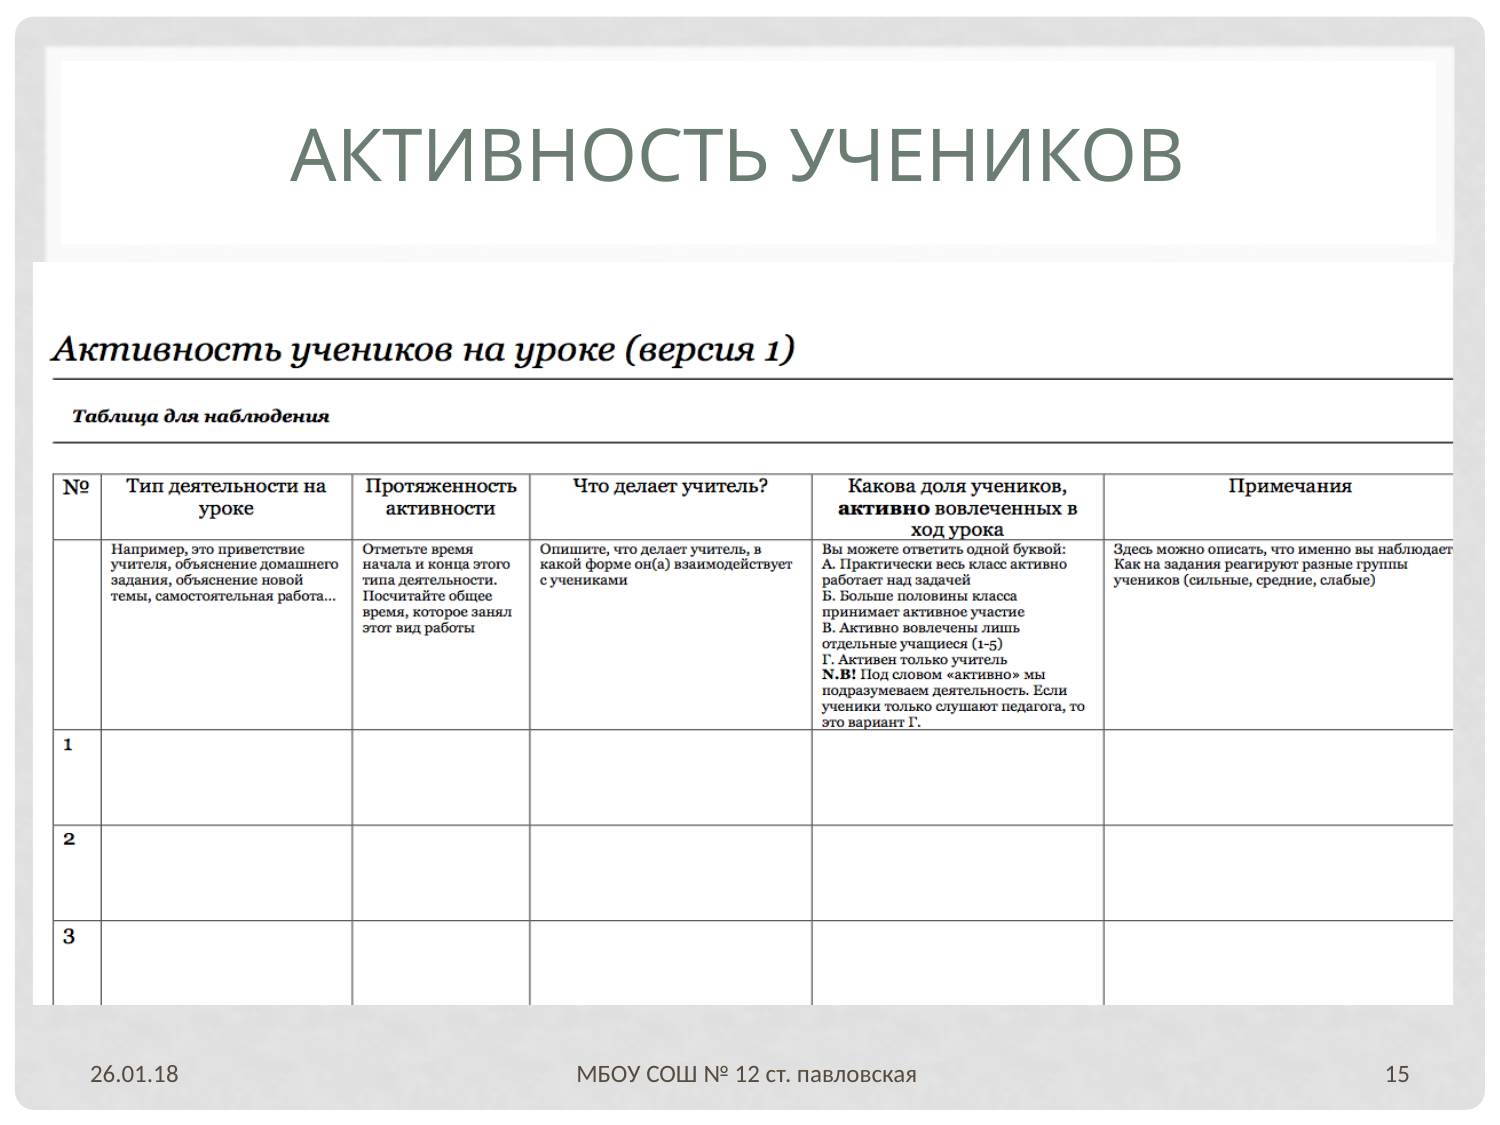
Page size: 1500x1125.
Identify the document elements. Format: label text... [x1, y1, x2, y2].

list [32, 261, 1454, 1006]
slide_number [75, 1042, 425, 1103]
footer МБОУ СОШ № 12 ст. павловская [512, 1042, 988, 1103]
slide_number 15 [1074, 1042, 1425, 1103]
title Активность учеников [69, 66, 1425, 238]
